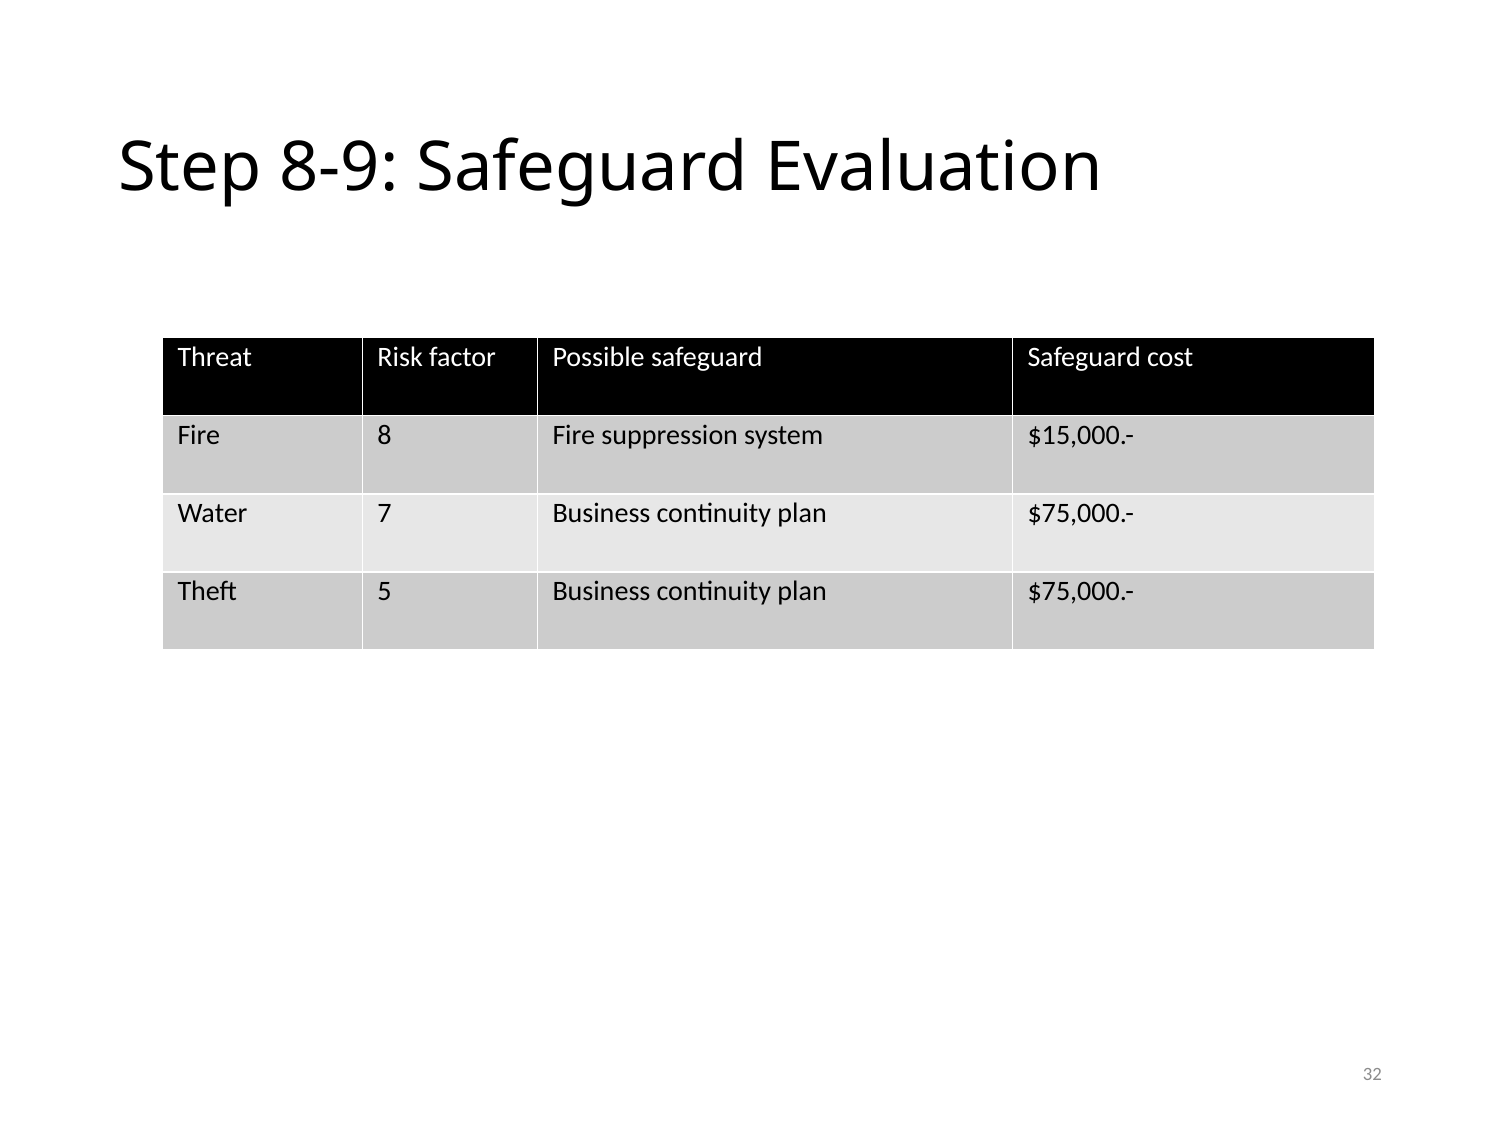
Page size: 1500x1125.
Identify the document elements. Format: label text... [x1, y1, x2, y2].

table_cell 8 [363, 416, 537, 493]
table_cell $75,000.- [1013, 495, 1374, 571]
table_cell $15,000.- [1013, 416, 1374, 493]
table_header Threat [163, 338, 362, 415]
table_cell Fire [163, 416, 362, 493]
table_cell Fire suppression system [538, 416, 1012, 493]
table_cell Water [163, 495, 362, 571]
table_cell Business continuity plan [538, 573, 1012, 649]
table_cell Theft [163, 573, 362, 649]
table_header Safeguard cost [1013, 338, 1374, 415]
table_cell 7 [363, 495, 537, 571]
table_header Risk factor [363, 338, 537, 415]
table_cell Business continuity plan [538, 495, 1012, 571]
slide_number 32 [1059, 1042, 1397, 1103]
table_header Possible safeguard [538, 338, 1012, 415]
table_cell 5 [363, 573, 537, 649]
title Step 8-9: Safeguard Evaluation [103, 59, 1397, 278]
table_cell $75,000.- [1013, 573, 1374, 649]
